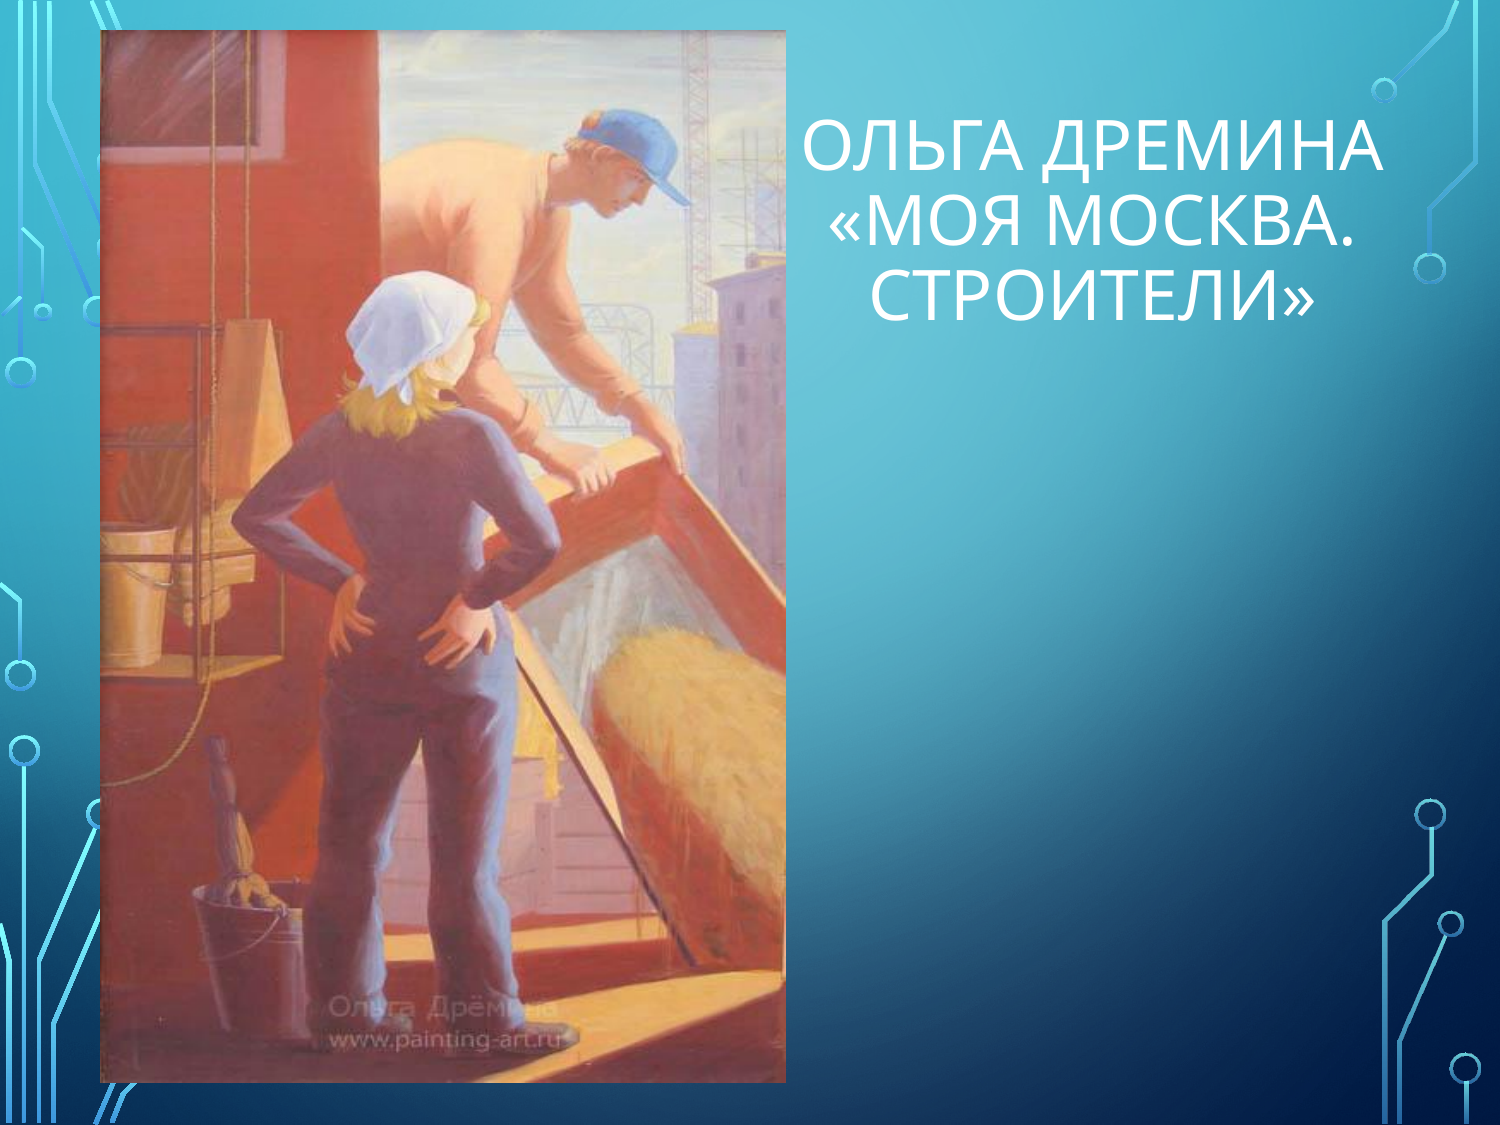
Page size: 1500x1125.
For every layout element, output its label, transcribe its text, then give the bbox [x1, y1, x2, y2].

title Ольга дремина «моя москва. строители» [786, 101, 1447, 344]
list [100, 30, 786, 1083]
